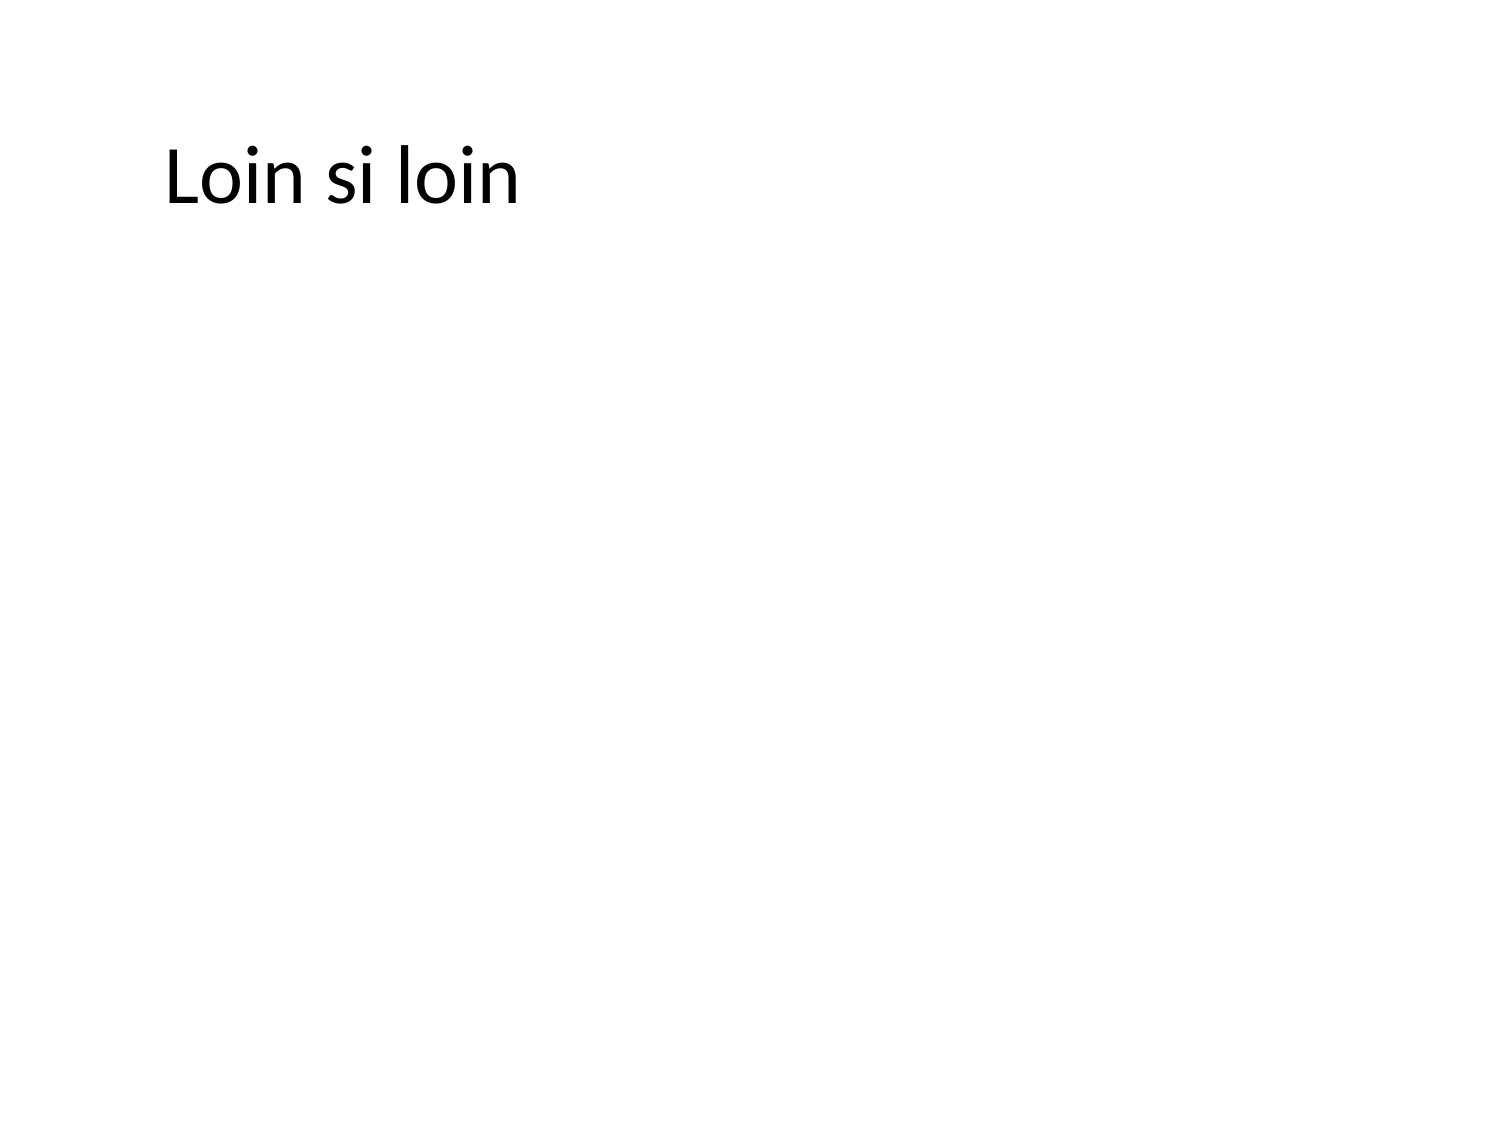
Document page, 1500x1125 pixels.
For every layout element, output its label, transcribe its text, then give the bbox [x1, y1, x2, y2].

text_box Loin si loin [149, 112, 900, 228]
